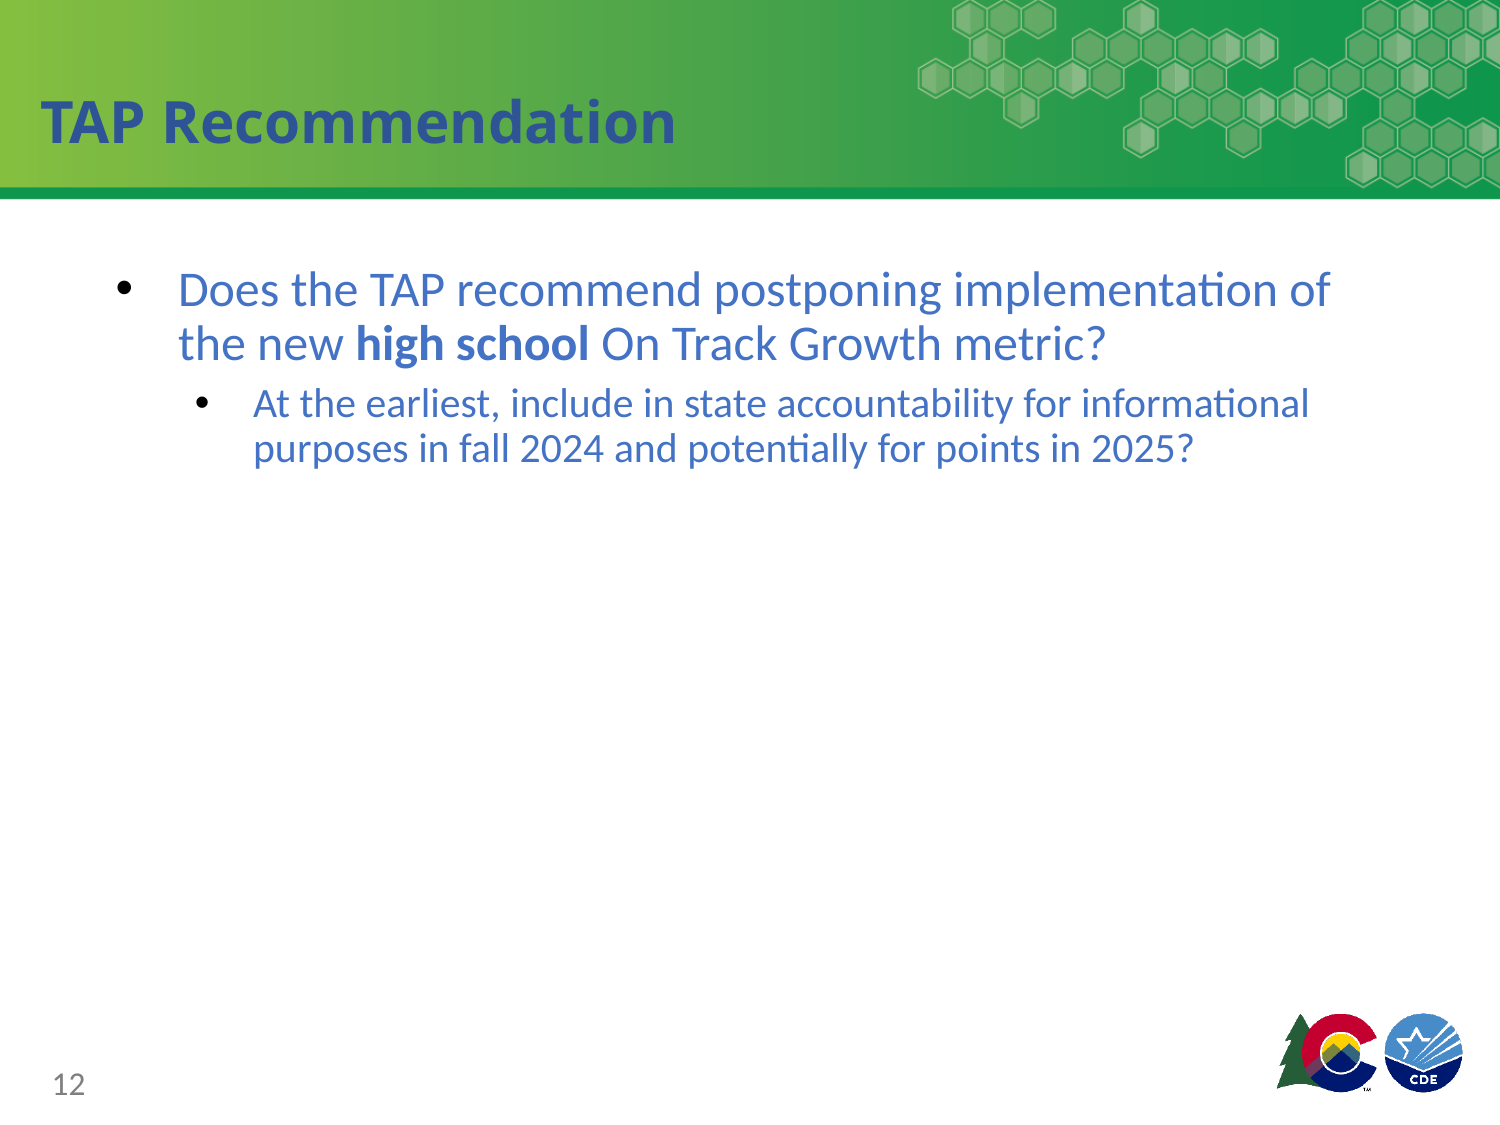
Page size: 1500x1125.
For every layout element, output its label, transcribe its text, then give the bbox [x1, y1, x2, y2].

picture [1275, 1012, 1463, 1093]
list Does the TAP recommend postponing implementation of the new high school On Track Growth metric? At the earliest, include in state accountability for informational purposes in fall 2024 and potentially for points in 2025? [103, 263, 1397, 1017]
text_box TAP Recommendation [40, 84, 1038, 166]
picture [0, 0, 1500, 200]
slide_number 12 [36, 1054, 375, 1115]
